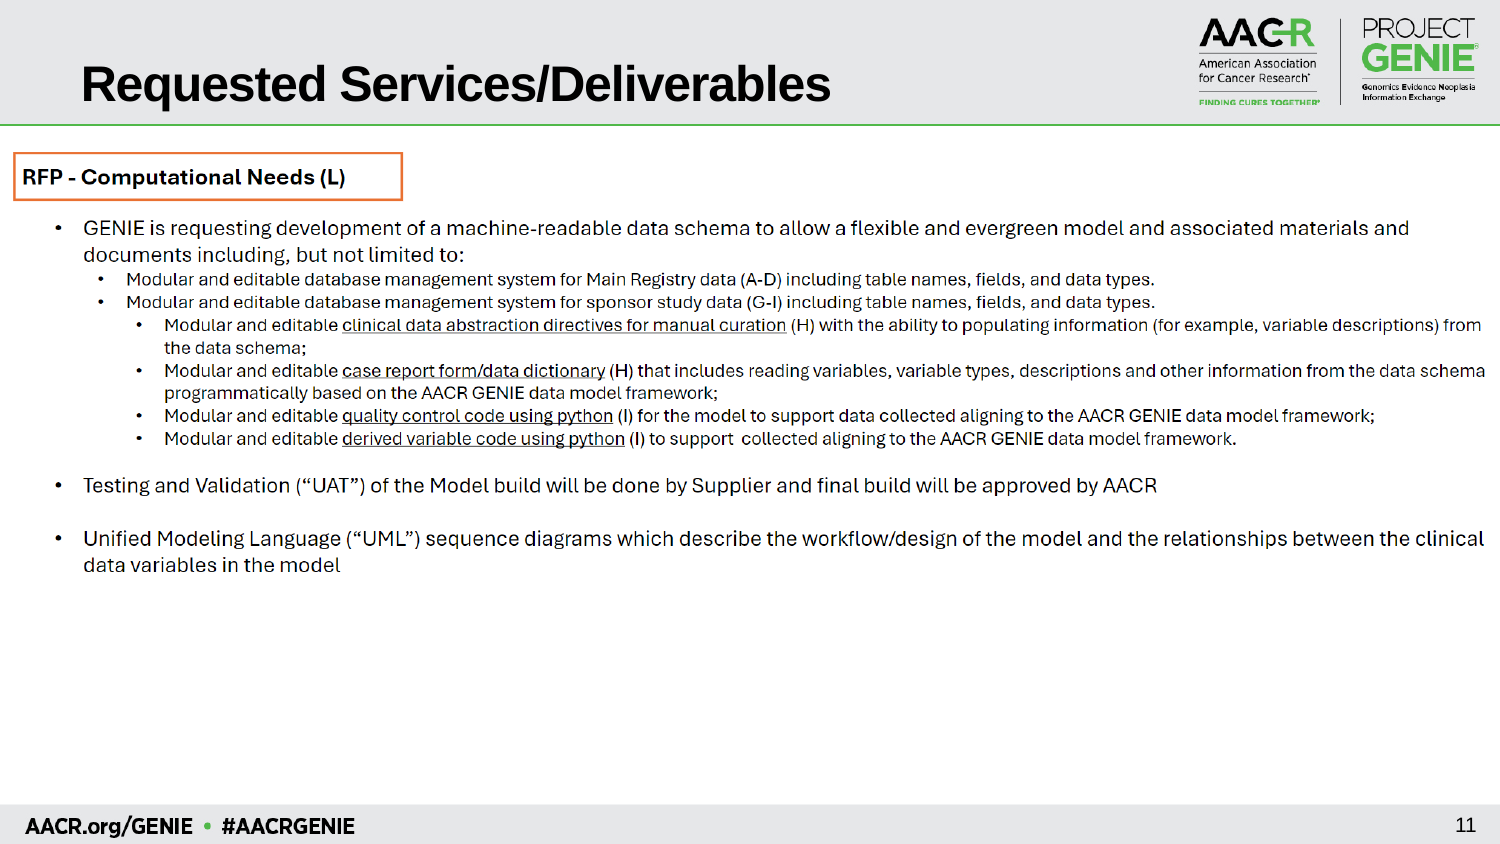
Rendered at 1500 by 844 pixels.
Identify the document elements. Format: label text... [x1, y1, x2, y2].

title Requested Services/Deliverables [65, 2, 1018, 120]
picture [0, 0, 1500, 844]
